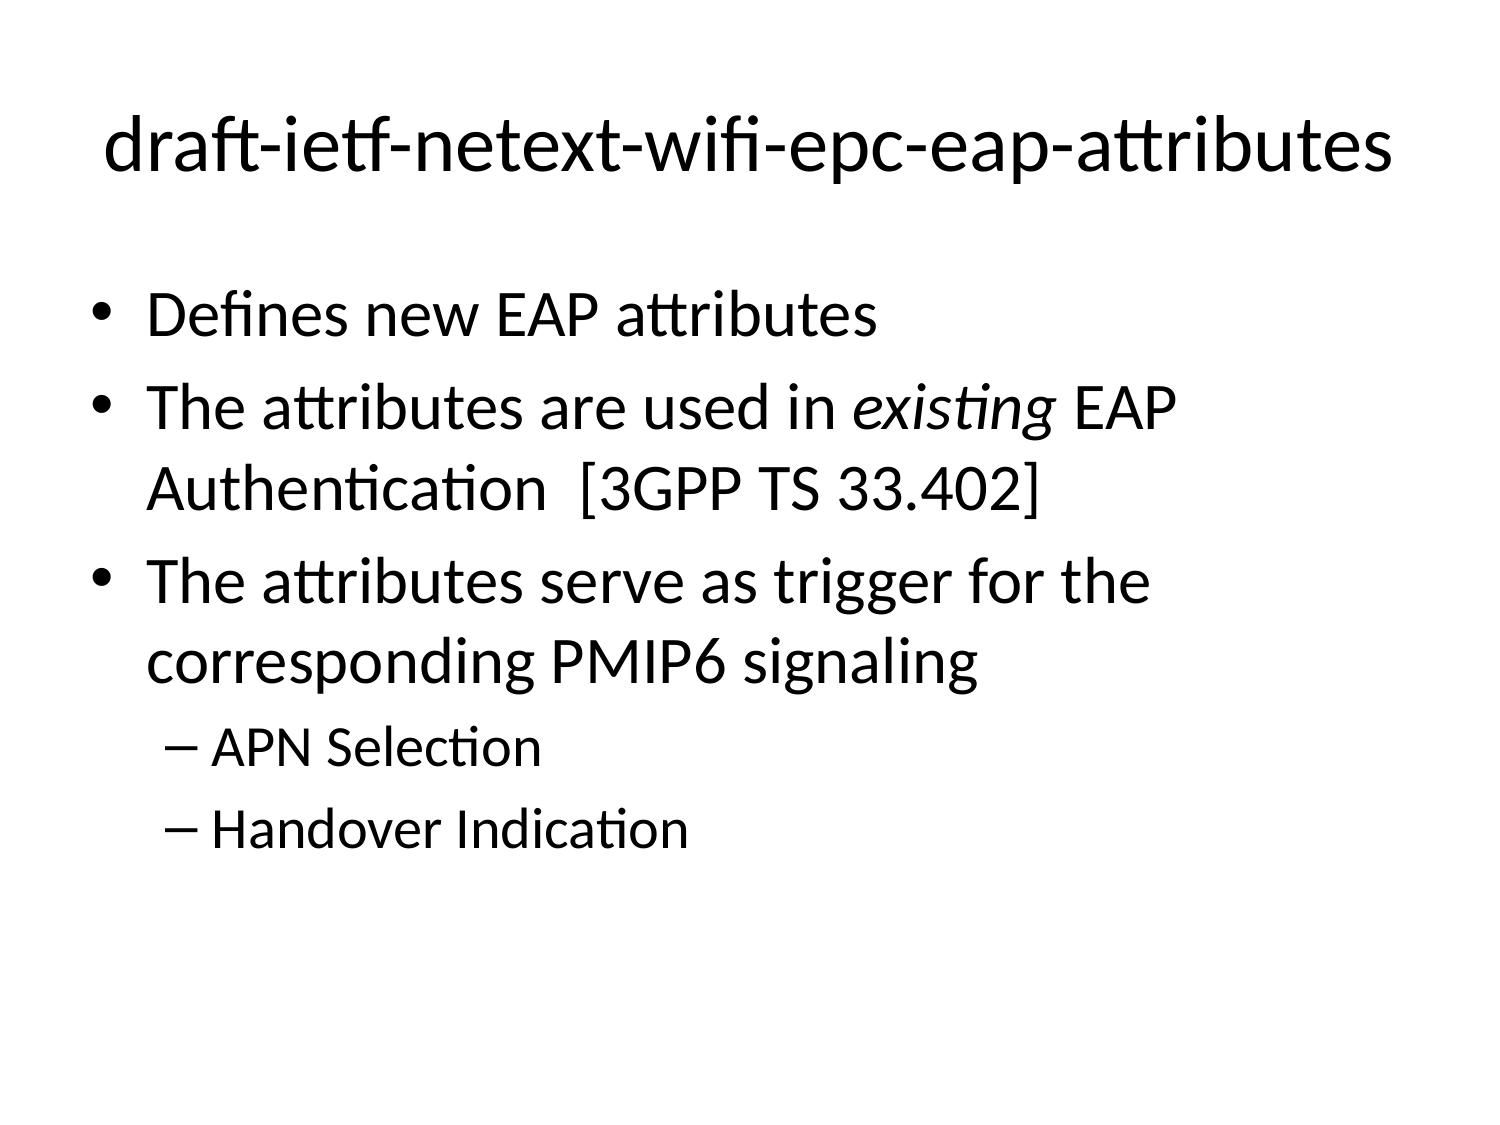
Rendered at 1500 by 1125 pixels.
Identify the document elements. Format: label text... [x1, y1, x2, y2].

title draft-ietf-netext-wifi-epc-eap-attributes [75, 45, 1425, 233]
list Defines new EAP attributes The attributes are used in existing EAP Authentication [3GPP TS 33.402] The attributes serve as trigger for the corresponding PMIP6 signaling APN Selection Handover Indication [75, 262, 1425, 1005]
